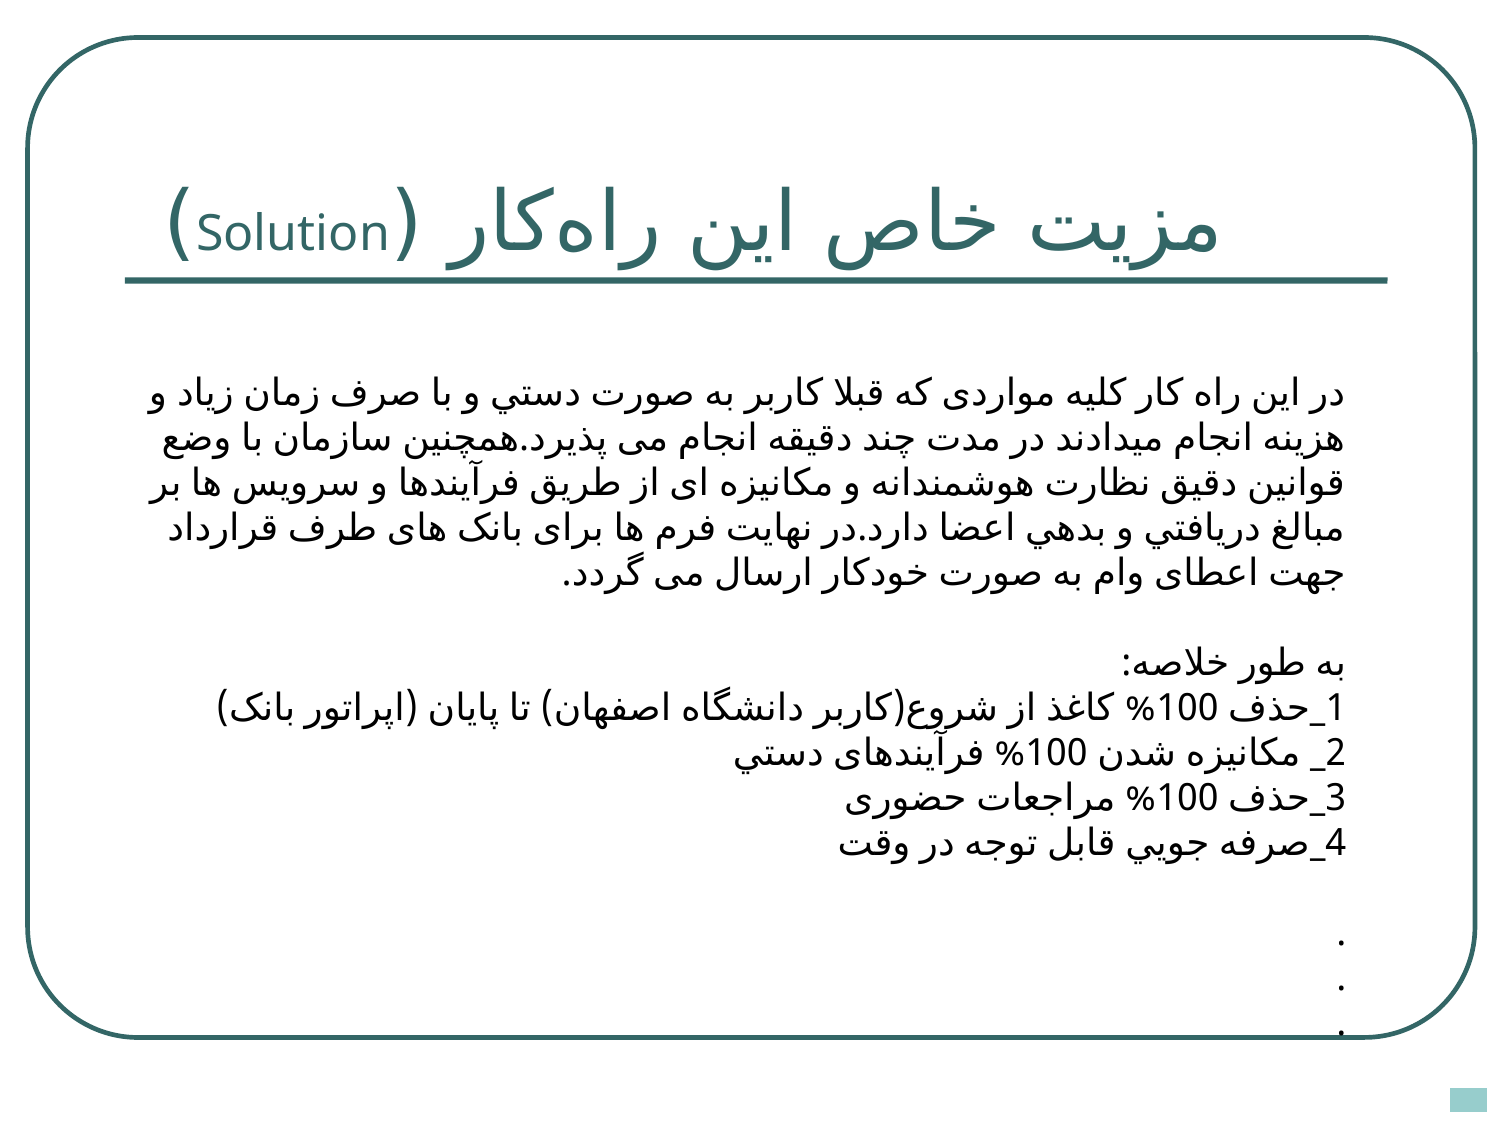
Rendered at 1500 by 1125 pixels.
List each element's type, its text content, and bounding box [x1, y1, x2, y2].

title مزیت خاص این راه‌كار (Solution) [0, 87, 1388, 275]
text_box در این راه کار کلیه مواردی که قبلا کاربر به صورت دستي و با صرف زمان زیاد و هزينه انجام میدادند در مدت چند دقیقه انجام می پذیرد.همچنین سازمان با وضع قوانین دقیق نظارت هوشمندانه و مکانیزه ای از طریق فرآیندها و سرويس ها بر مبالغ دریافتي و بدهي اعضا دارد.در نهايت فرم ها برای بانک های طرف قرارداد جهت اعطای وام به صورت خودکار ارسال می گردد. به طور خلاصه: 1_حذف 100% کاغذ از شروع(کاربر دانشگاه اصفهان) تا پايان (اپراتور بانک) 2_ مکانيزه شدن 100% فرآیندهای دستي 3_حذف 100% مراجعات حضوری 4_صرفه جويي قابل توجه در وقت . . . [101, 360, 1361, 1051]
text_box [1449, 1087, 1488, 1113]
